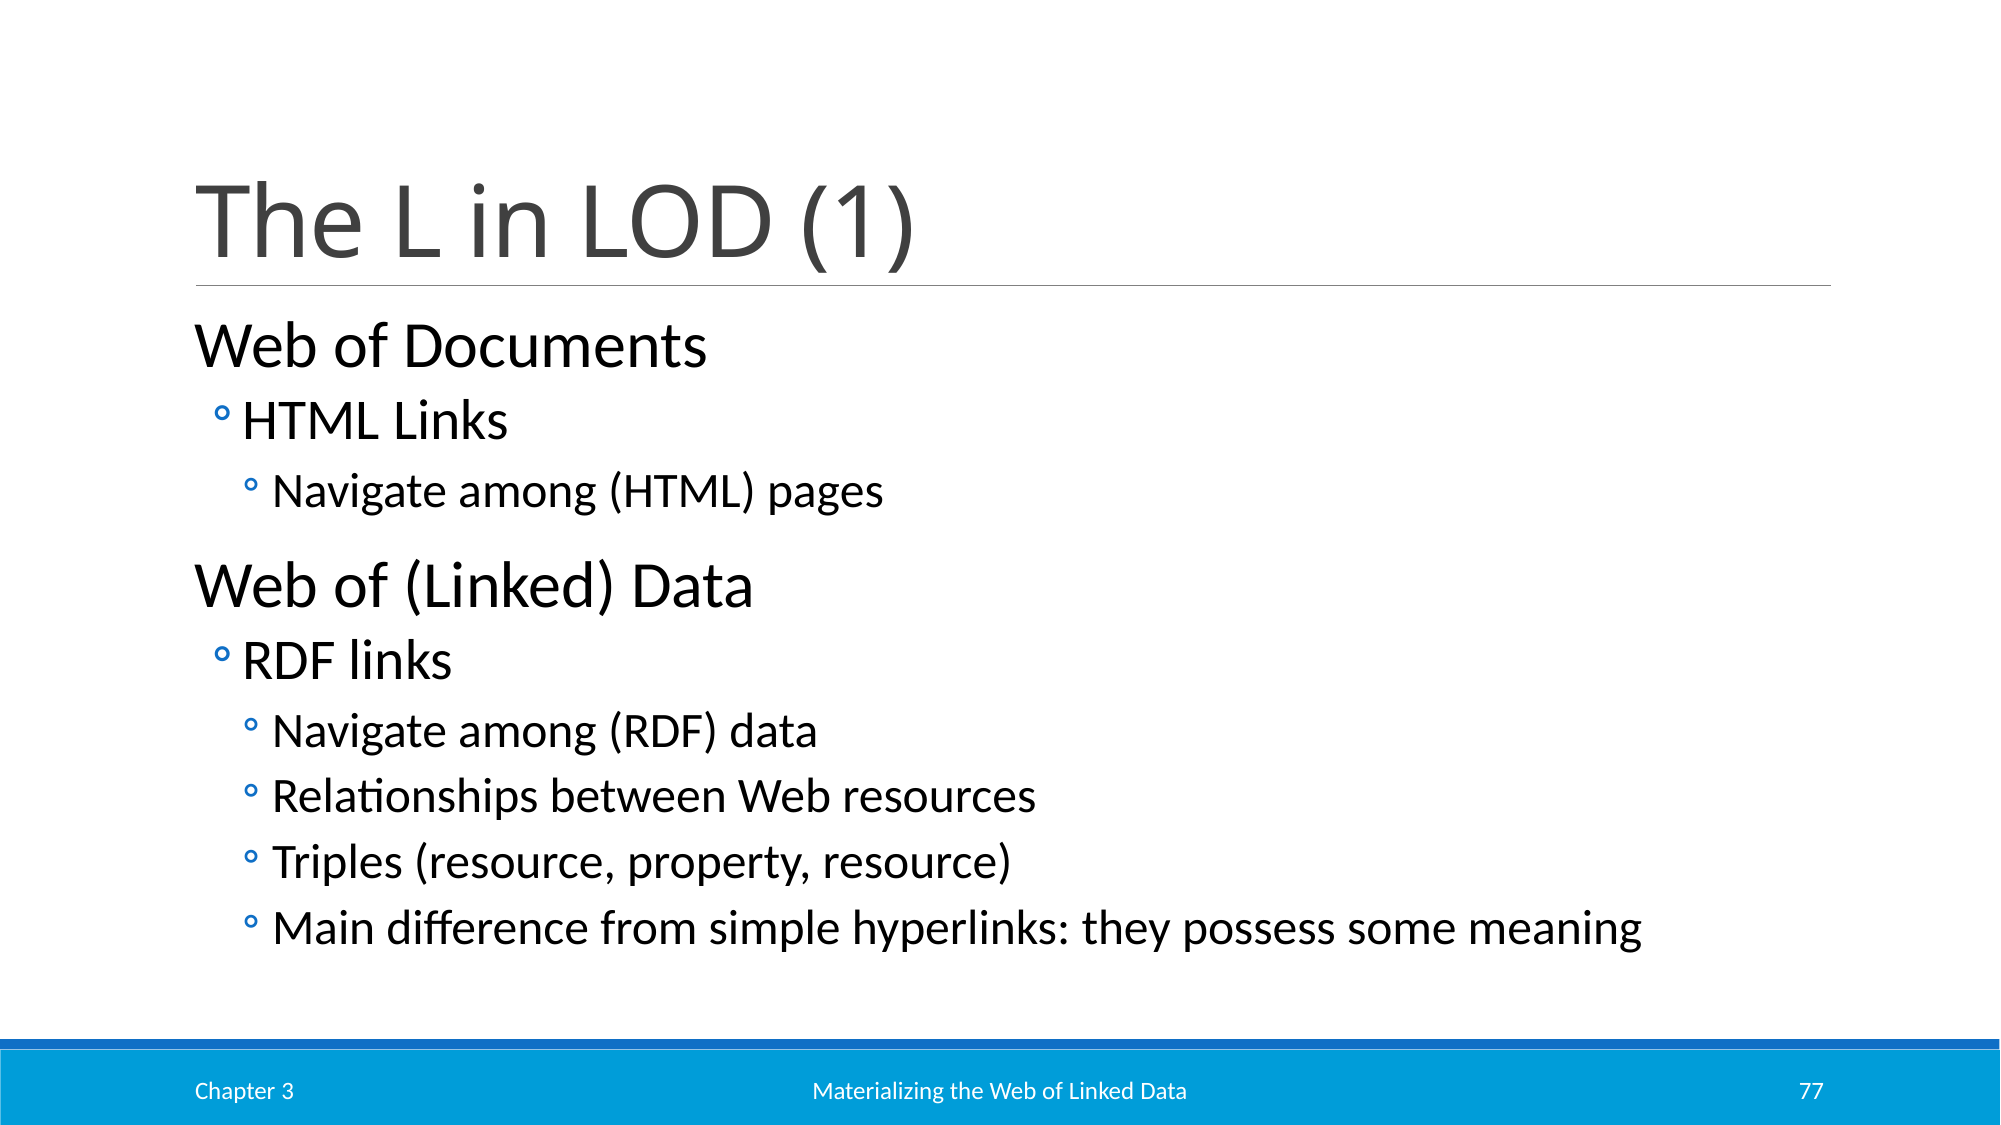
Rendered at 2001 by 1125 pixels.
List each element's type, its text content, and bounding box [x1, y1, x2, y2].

list Web of Documents HTML Links Navigate among (HTML) pages Web of (Linked) Data RDF links Navigate among (RDF) data Relationships between Web resources Triples (resource, property, resource) Main difference from simple hyperlinks: they possess some meaning [180, 302, 1830, 963]
title The L in LOD (1) [180, 47, 1830, 285]
slide_number Chapter 3 [180, 1059, 586, 1120]
slide_number 77 [1624, 1059, 1840, 1120]
footer Materializing the Web of Linked Data [604, 1059, 1396, 1120]
